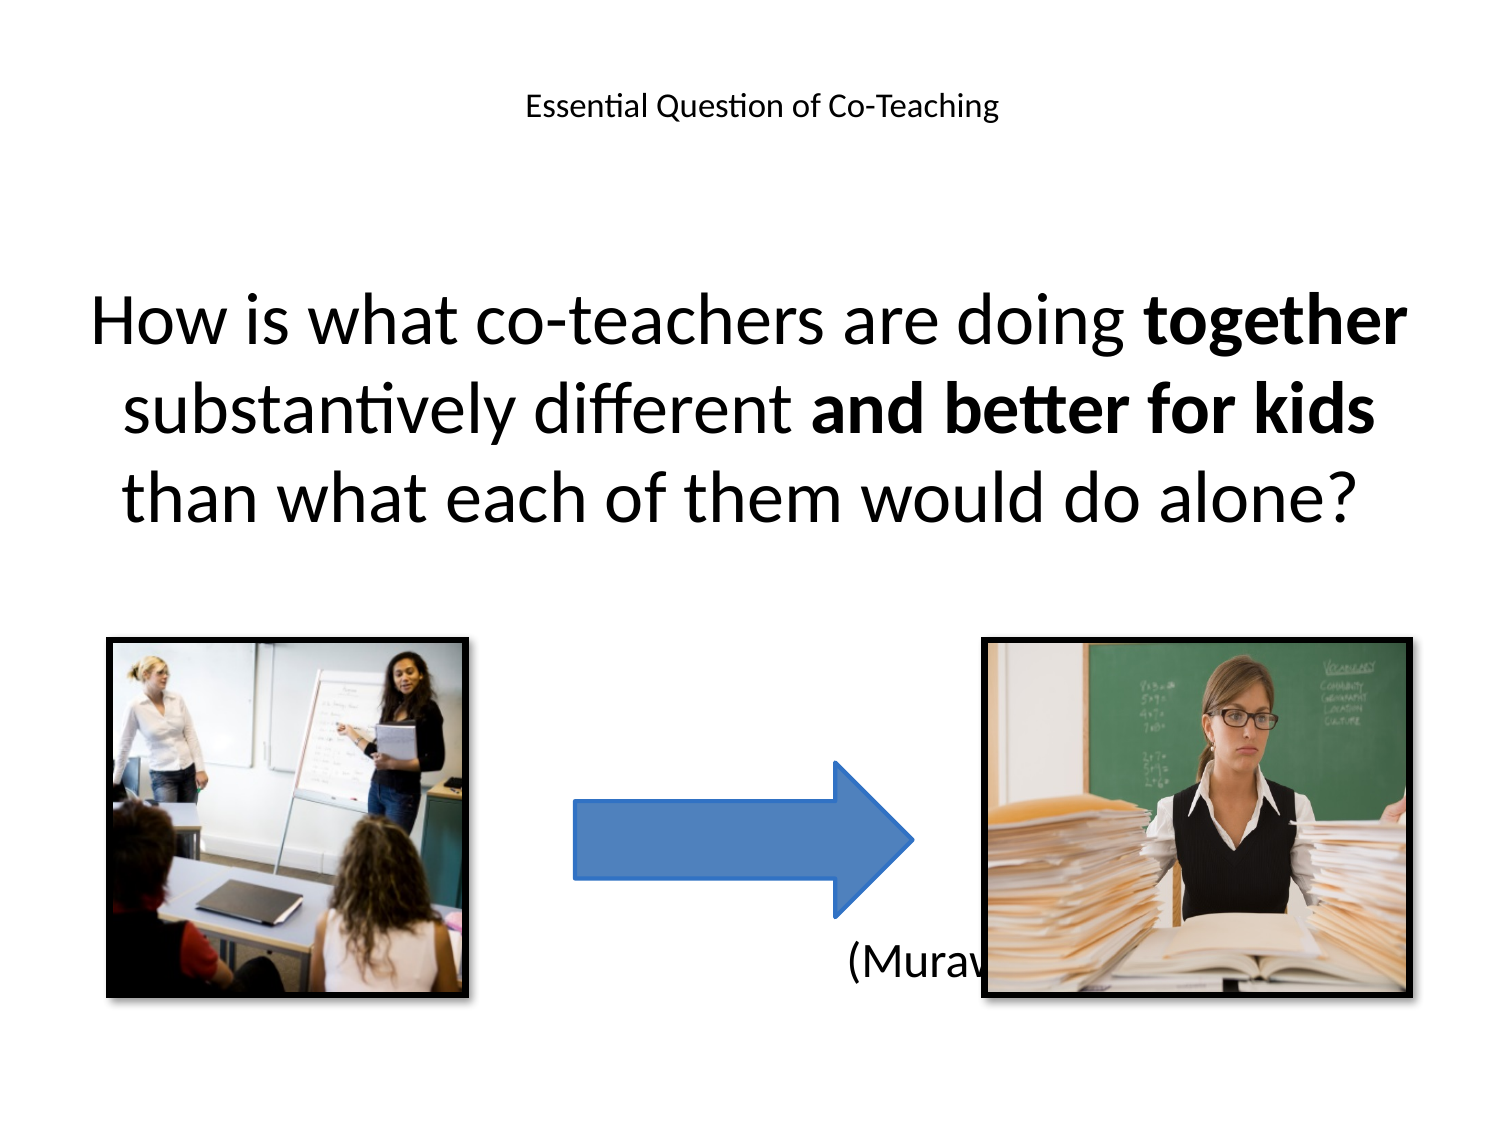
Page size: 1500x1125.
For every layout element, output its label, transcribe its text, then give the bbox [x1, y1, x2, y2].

text_box [572, 760, 915, 920]
list How is what co-teachers are doing together substantively different and better for kids than what each of them would do alone? (Murawski & Spencer, 2011) [75, 262, 1425, 1005]
picture [112, 642, 463, 993]
title Essential Question of Co-Teaching [37, 75, 1488, 175]
picture [987, 642, 1407, 993]
